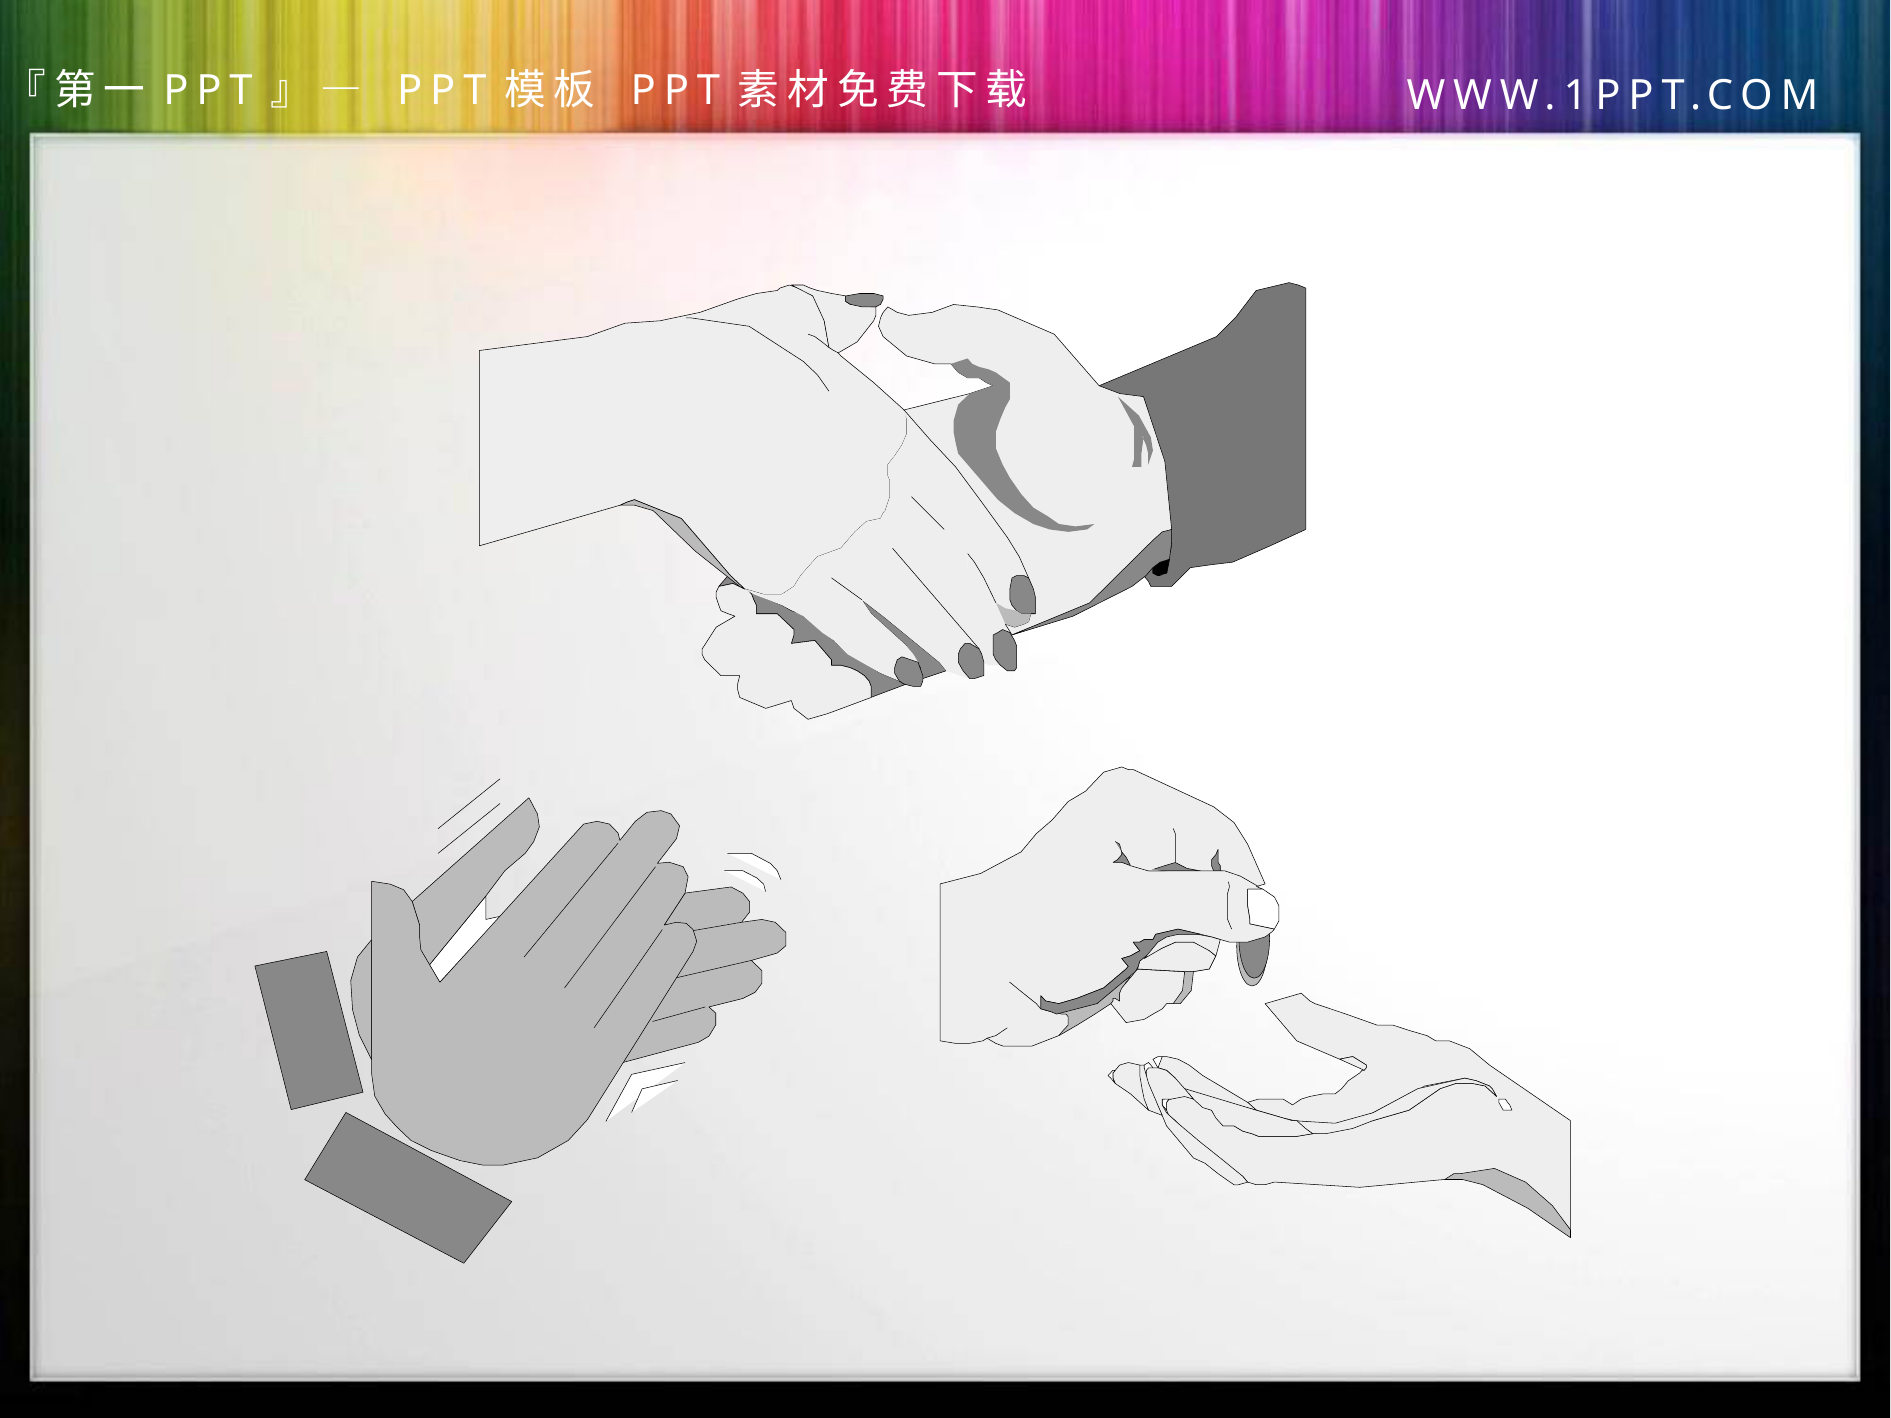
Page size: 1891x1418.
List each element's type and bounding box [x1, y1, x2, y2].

text_box [939, 766, 1572, 1239]
picture [0, 0, 1891, 1418]
text_box [254, 778, 787, 1265]
text_box [479, 282, 1307, 721]
